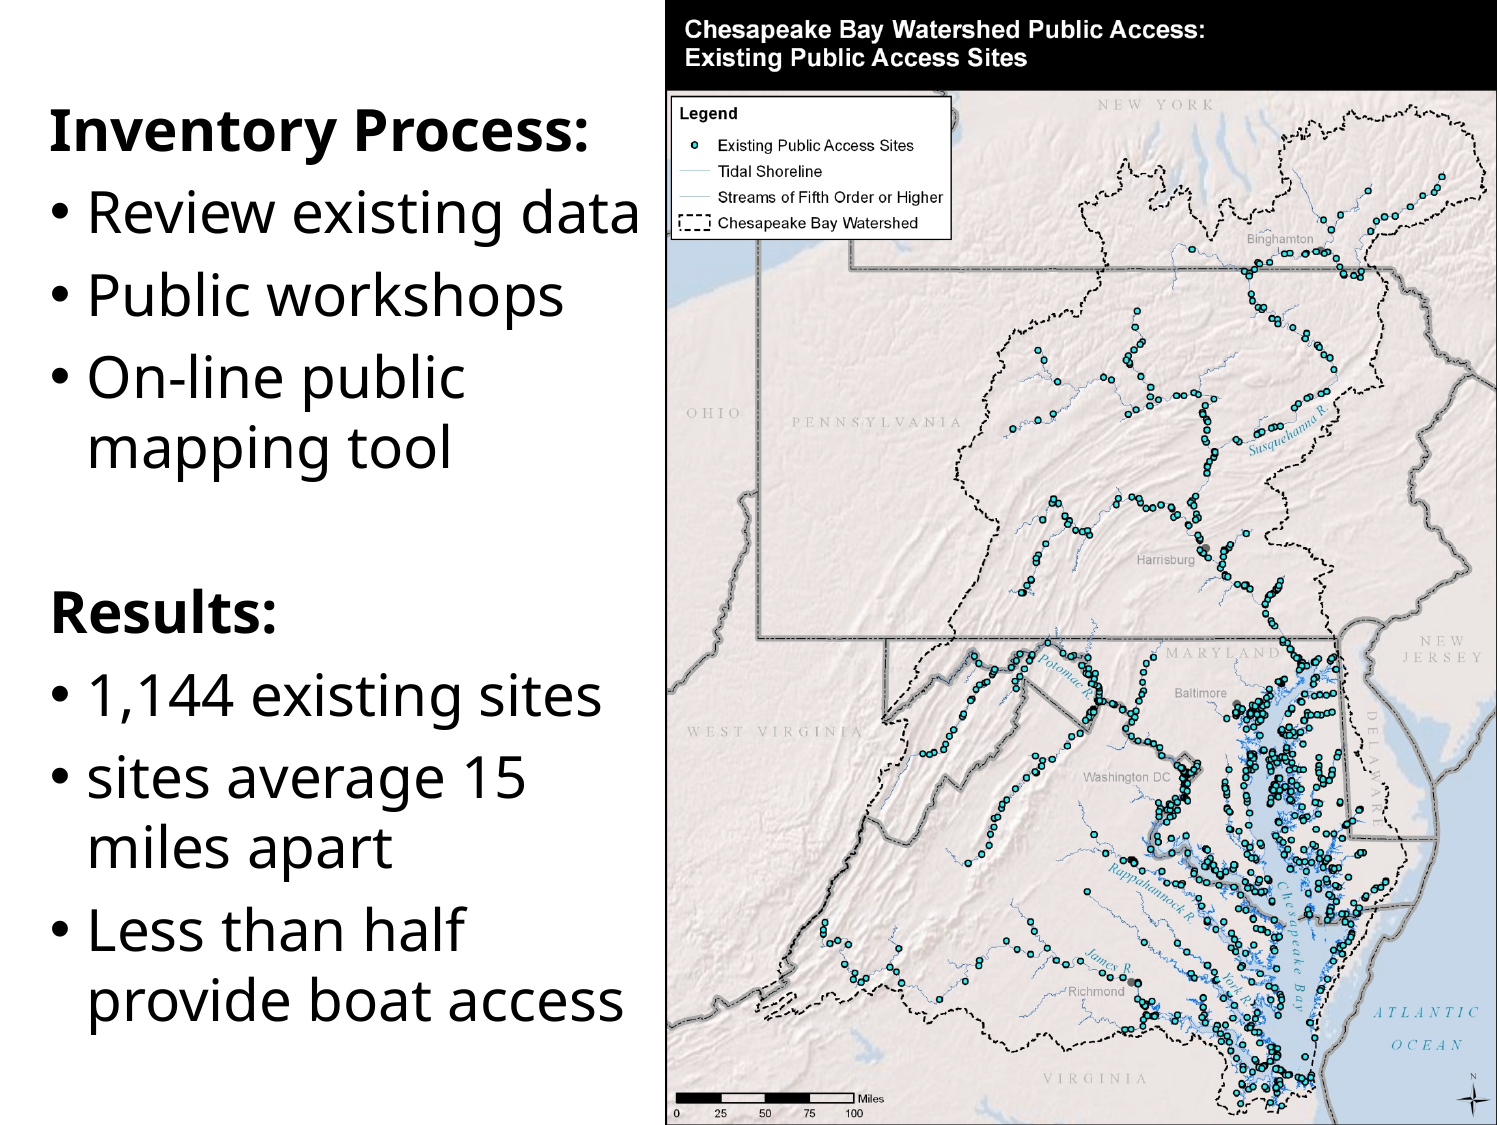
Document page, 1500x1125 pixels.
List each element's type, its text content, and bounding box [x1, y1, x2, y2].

picture [665, 0, 1497, 1125]
text_box Inventory Process: Review existing data Public workshops On-line public mapping tool Results: 1,144 existing sites sites average 15 miles apart Less than half provide boat access [35, 85, 659, 1125]
